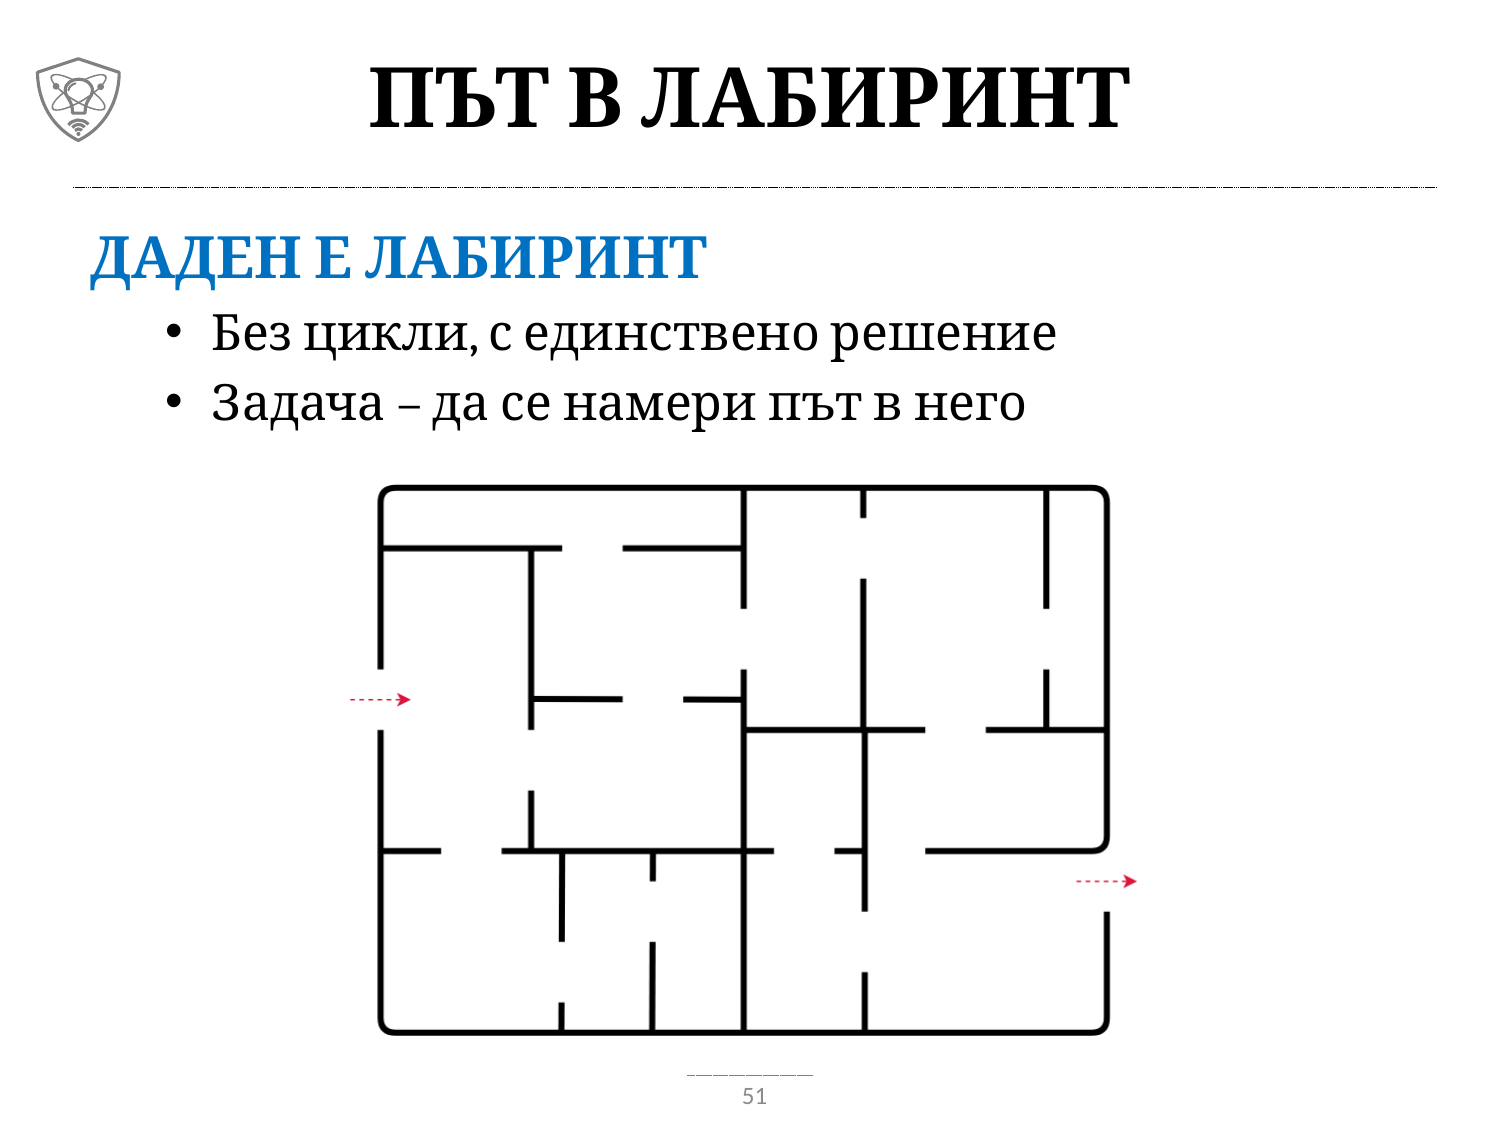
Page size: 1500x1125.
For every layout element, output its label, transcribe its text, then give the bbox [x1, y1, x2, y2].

list Даден е лабиринт Без цикли, с единствено решение Задача – да се намери път в него [75, 212, 1450, 1063]
picture [339, 483, 1151, 1037]
slide_number 51 [579, 1065, 930, 1125]
title Път в лабиринт [0, 0, 1500, 188]
